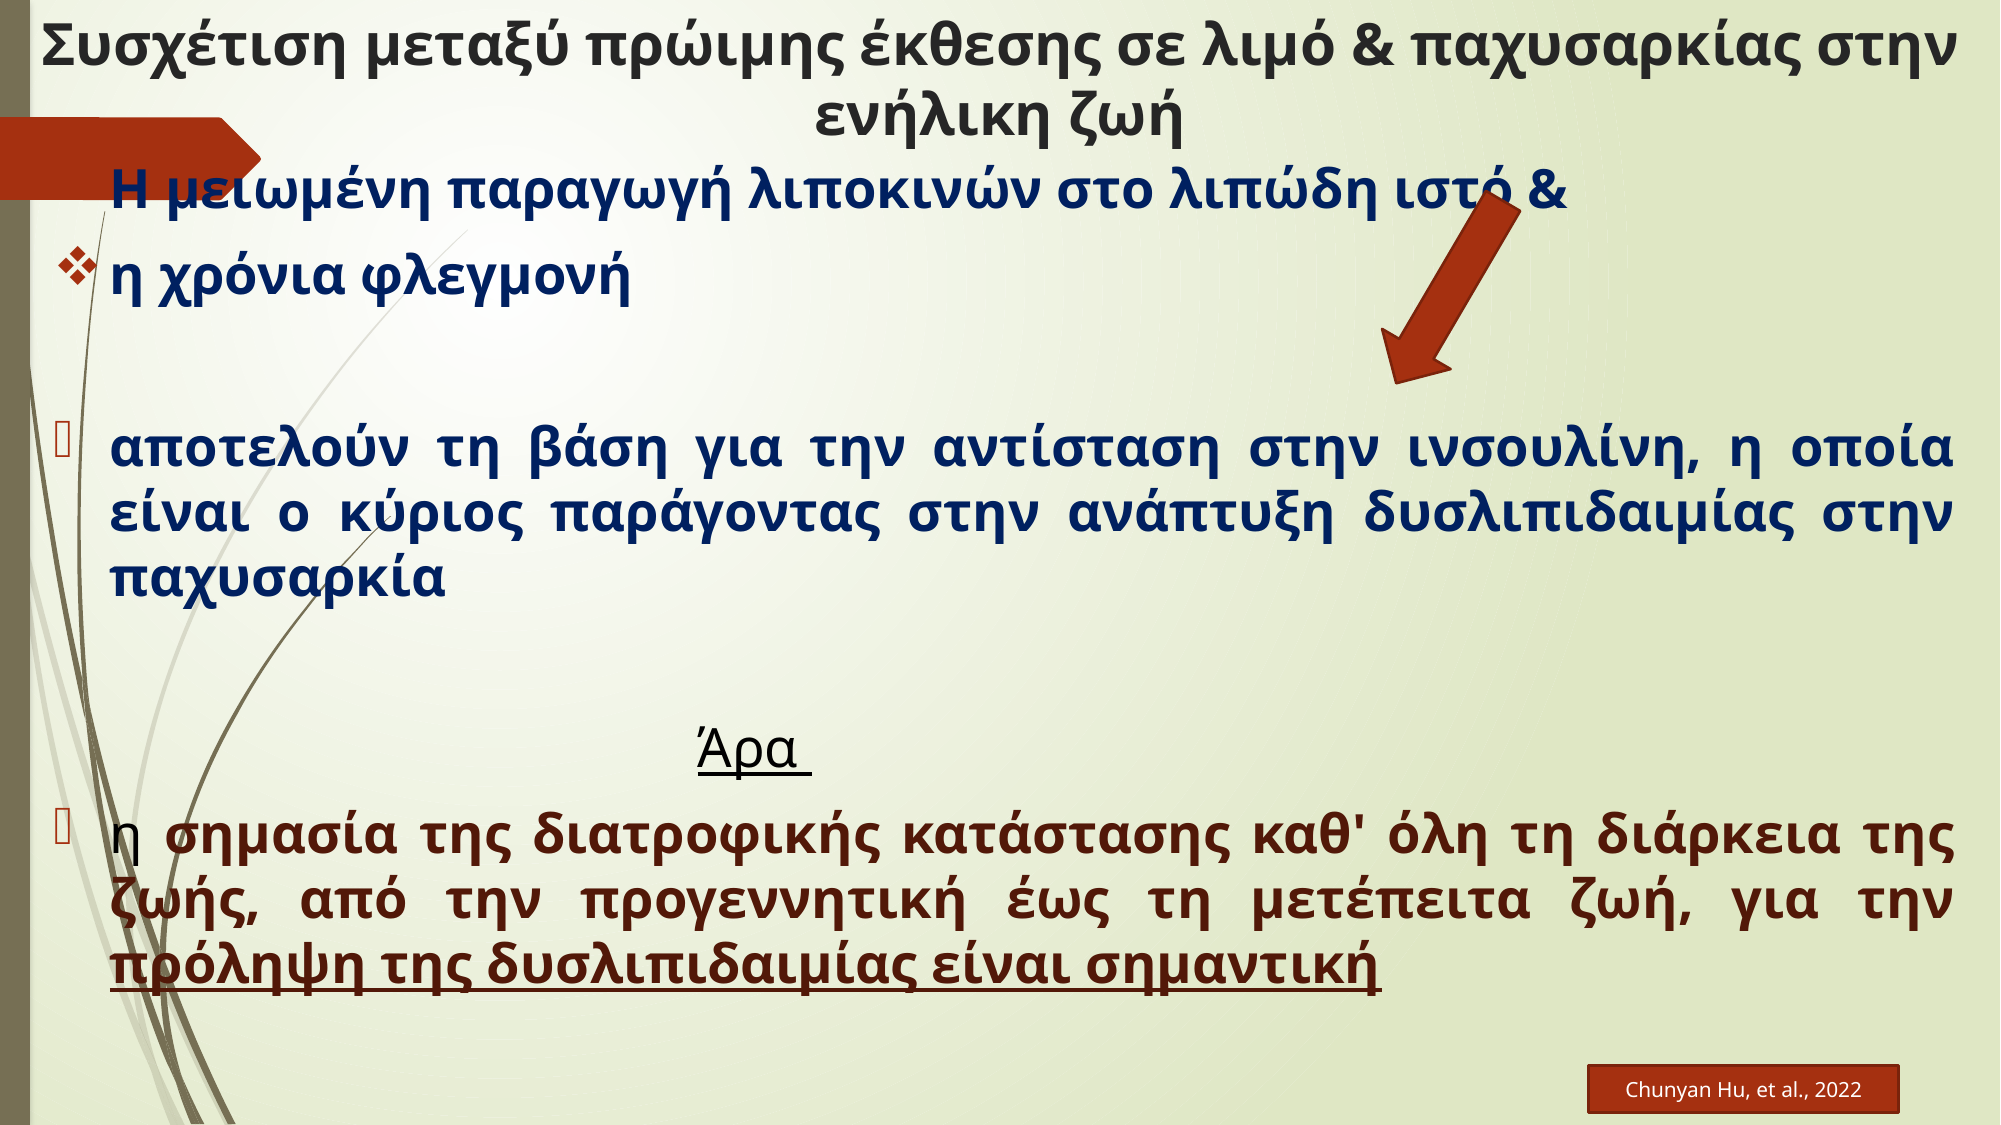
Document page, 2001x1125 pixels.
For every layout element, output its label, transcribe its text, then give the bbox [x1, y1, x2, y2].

text_box Chunyan Hu, et al., 2022 [1587, 1064, 1900, 1114]
text_box [1380, 189, 1522, 385]
list Η μειωμένη παραγωγή λιποκινών στο λιπώδη ιστό & η χρόνια φλεγμονή αποτελούν τη βάση για την αντίσταση στην ινσουλίνη, η οποία είναι ο κύριος παράγοντας στην ανάπτυξη δυσλιπιδαιμίας στην παχυσαρκία Άρα η σημασία της διατροφικής κατάστασης καθ' όλη τη διάρκεια της ζωής, από την προγεννητική έως τη μετέπειτα ζωή, για την πρόληψη της δυσλιπιδαιμίας είναι σημαντική [38, 147, 1972, 1113]
title Συσχέτιση μεταξύ πρώιμης έκθεσης σε λιμό & παχυσαρκίας στην ενήλικη ζωή [18, 0, 1982, 138]
